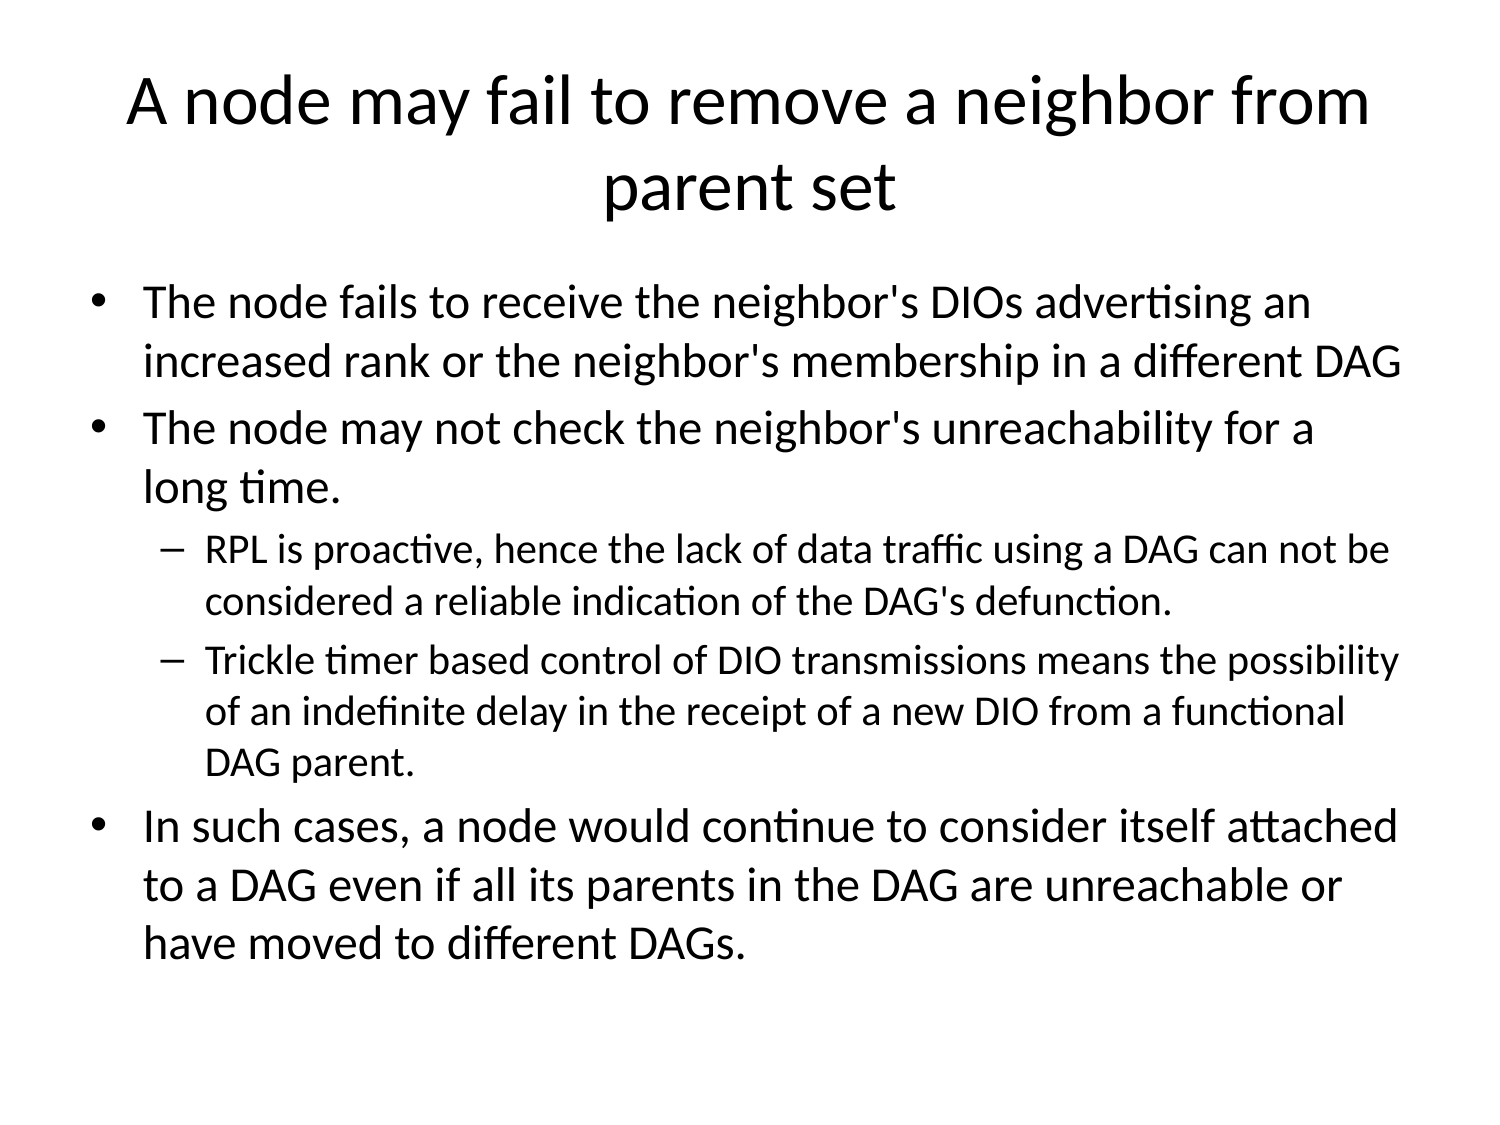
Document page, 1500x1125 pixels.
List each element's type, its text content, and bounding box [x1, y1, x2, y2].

title A node may fail to remove a neighbor from parent set [75, 45, 1425, 233]
list The node fails to receive the neighbor's DIOs advertising an increased rank or the neighbor's membership in a different DAG The node may not check the neighbor's unreachability for a long time. RPL is proactive, hence the lack of data traffic using a DAG can not be considered a reliable indication of the DAG's defunction. Trickle timer based control of DIO transmissions means the possibility of an indefinite delay in the receipt of a new DIO from a functional DAG parent. In such cases, a node would continue to consider itself attached to a DAG even if all its parents in the DAG are unreachable or have moved to different DAGs. [75, 262, 1425, 1005]
